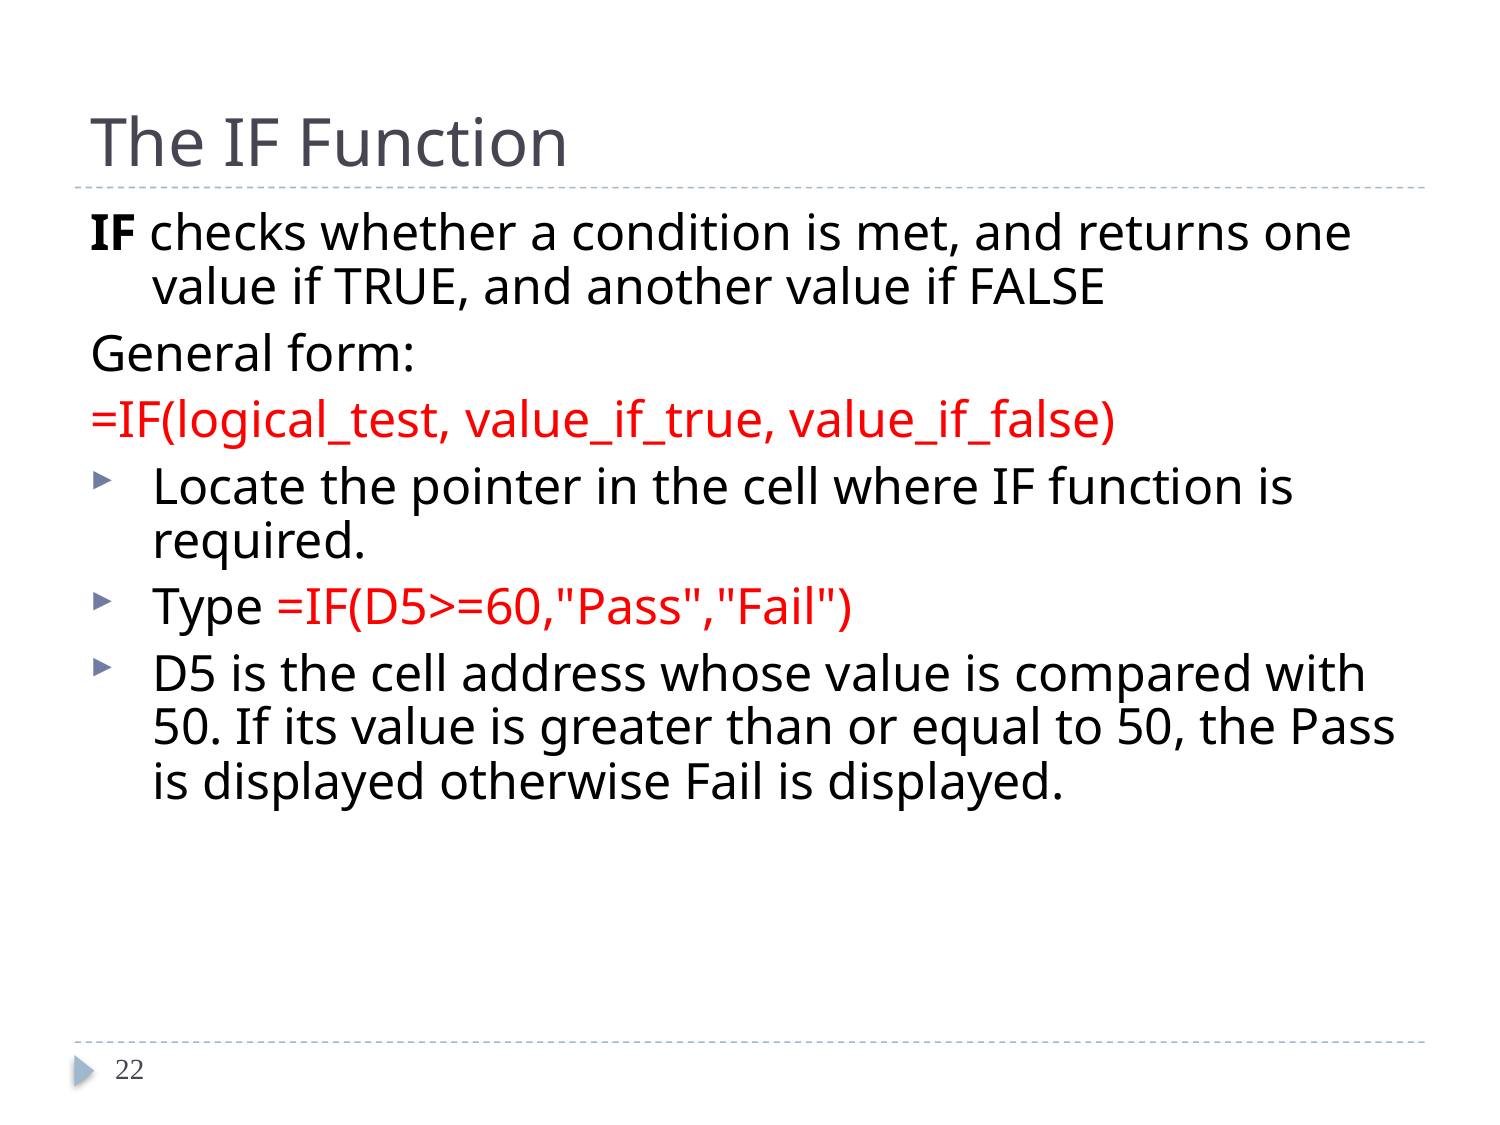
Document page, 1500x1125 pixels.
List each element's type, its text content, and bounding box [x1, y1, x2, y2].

title The IF Function [74, 24, 1426, 188]
slide_number 22 [100, 1042, 426, 1103]
list IF checks whether a condition is met, and returns one value if TRUE, and another value if FALSE General form: =IF(logical_test, value_if_true, value_if_false) Locate the pointer in the cell where IF function is required. Type =IF(D5>=60,"Pass","Fail") D5 is the cell address whose value is compared with 50. If its value is greater than or equal to 50, the Pass is displayed otherwise Fail is displayed. [74, 199, 1426, 1011]
